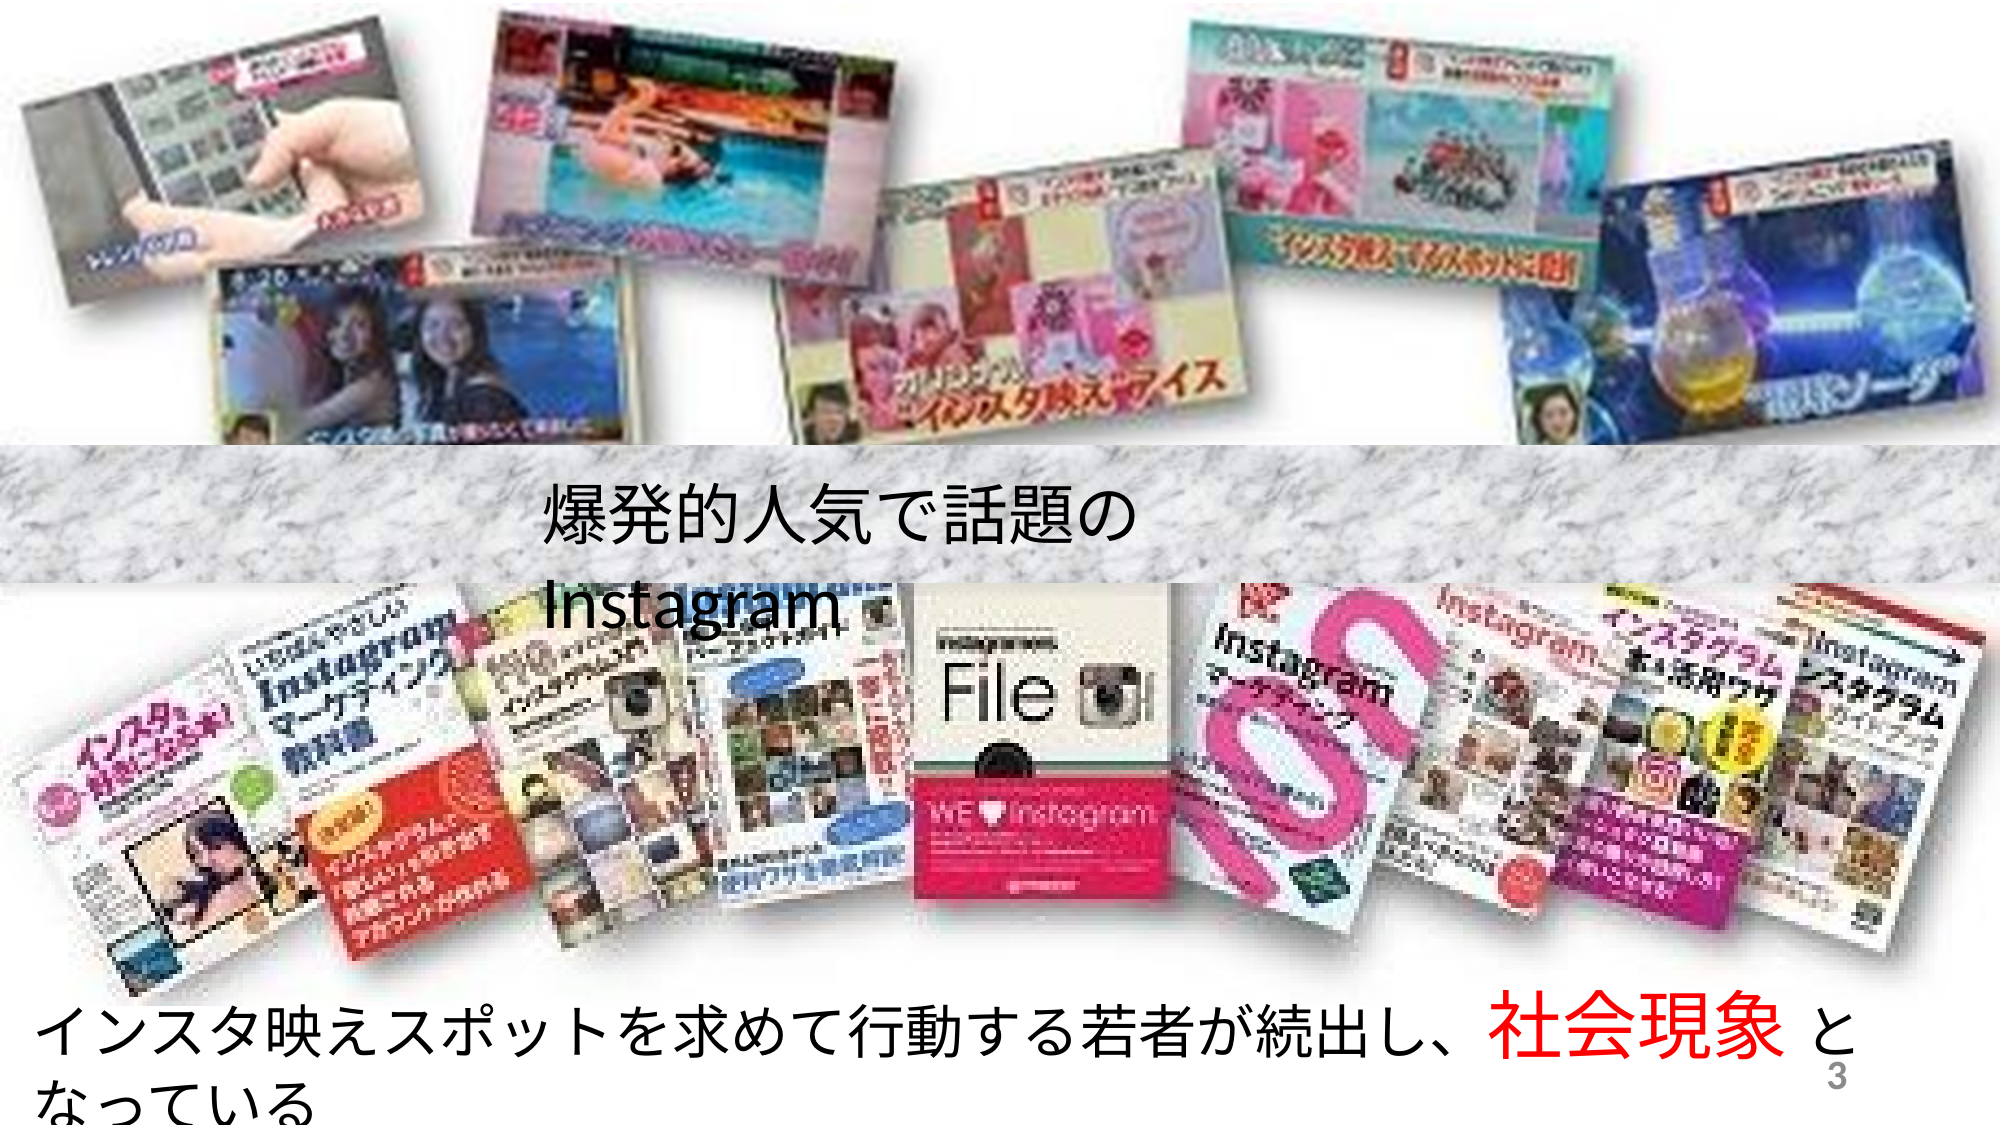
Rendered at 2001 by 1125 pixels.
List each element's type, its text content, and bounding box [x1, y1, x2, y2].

picture [0, 3, 2000, 451]
picture [0, 583, 2000, 1006]
text_box [0, 451, 2000, 583]
text_box インスタ映えスポットを求めて行動する若者が続出し、社会現象 となっている [18, 1006, 1982, 1125]
text_box 爆発的人気で話題のInstagram [526, 465, 1474, 583]
